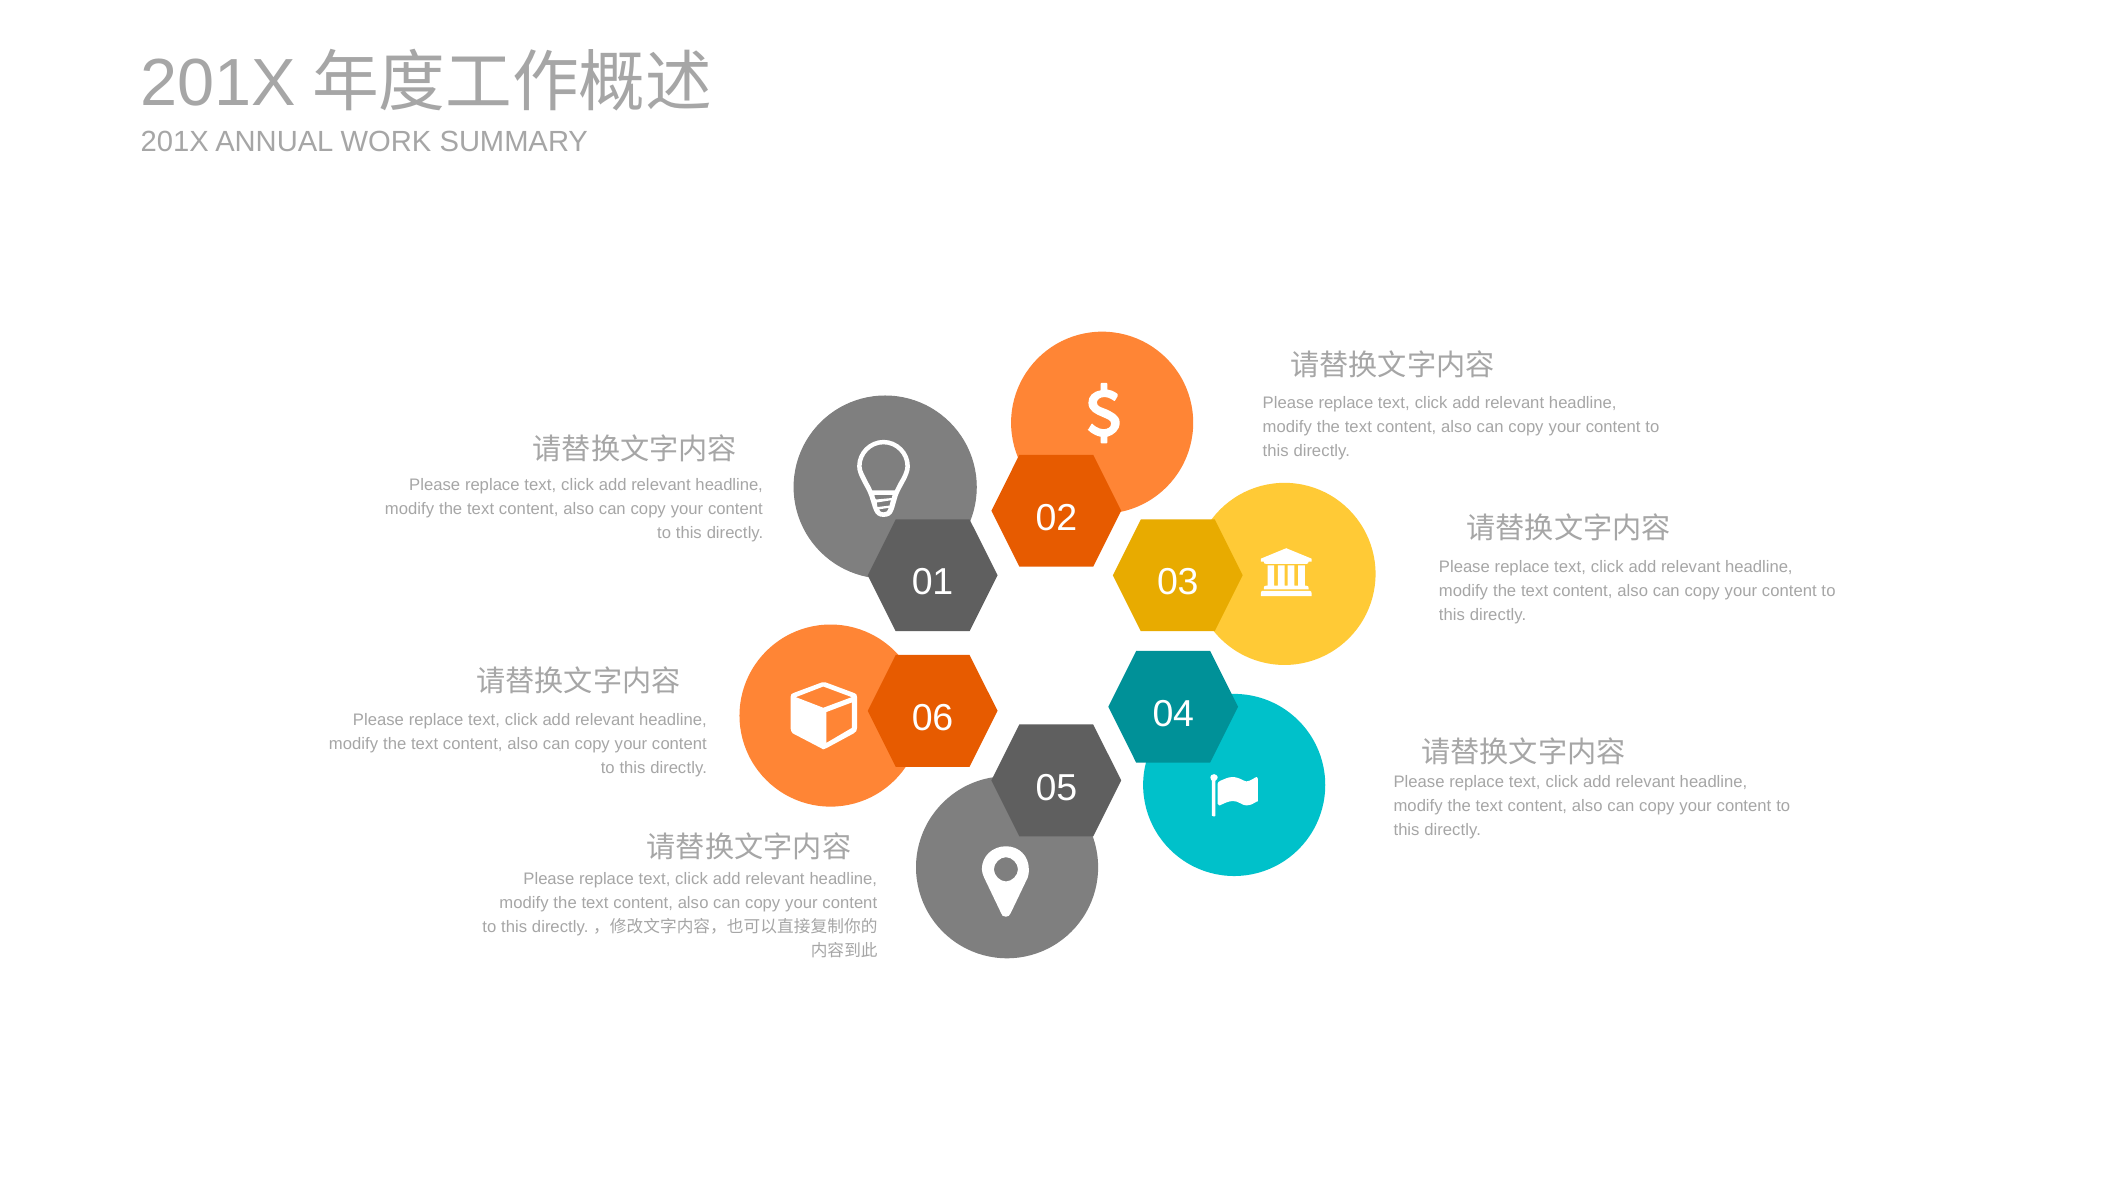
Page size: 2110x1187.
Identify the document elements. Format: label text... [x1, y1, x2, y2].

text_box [366, 423, 764, 541]
text_box [1087, 382, 1120, 444]
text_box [1439, 502, 1839, 622]
text_box 201X年度工作概述 [140, 38, 789, 119]
text_box [1210, 774, 1218, 817]
text_box 05 [990, 723, 1123, 838]
text_box [1217, 777, 1258, 806]
text_box [738, 623, 906, 808]
text_box 02 [990, 453, 1123, 568]
text_box [793, 395, 977, 577]
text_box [1262, 339, 1663, 459]
text_box [915, 777, 1099, 959]
text_box [1142, 693, 1326, 877]
text_box [1010, 331, 1194, 513]
text_box [790, 682, 858, 749]
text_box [480, 821, 878, 962]
text_box [981, 846, 1029, 917]
text_box 03 [1111, 518, 1244, 633]
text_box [1393, 726, 1794, 838]
text_box [1260, 565, 1312, 597]
text_box 01 [866, 518, 999, 633]
text_box [1211, 482, 1377, 666]
text_box 201X ANNUAL WORK SUMMARY [140, 122, 602, 158]
text_box [1260, 548, 1312, 564]
text_box 04 [1107, 649, 1240, 764]
text_box [857, 439, 910, 517]
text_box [310, 655, 708, 776]
text_box 06 [866, 653, 999, 768]
